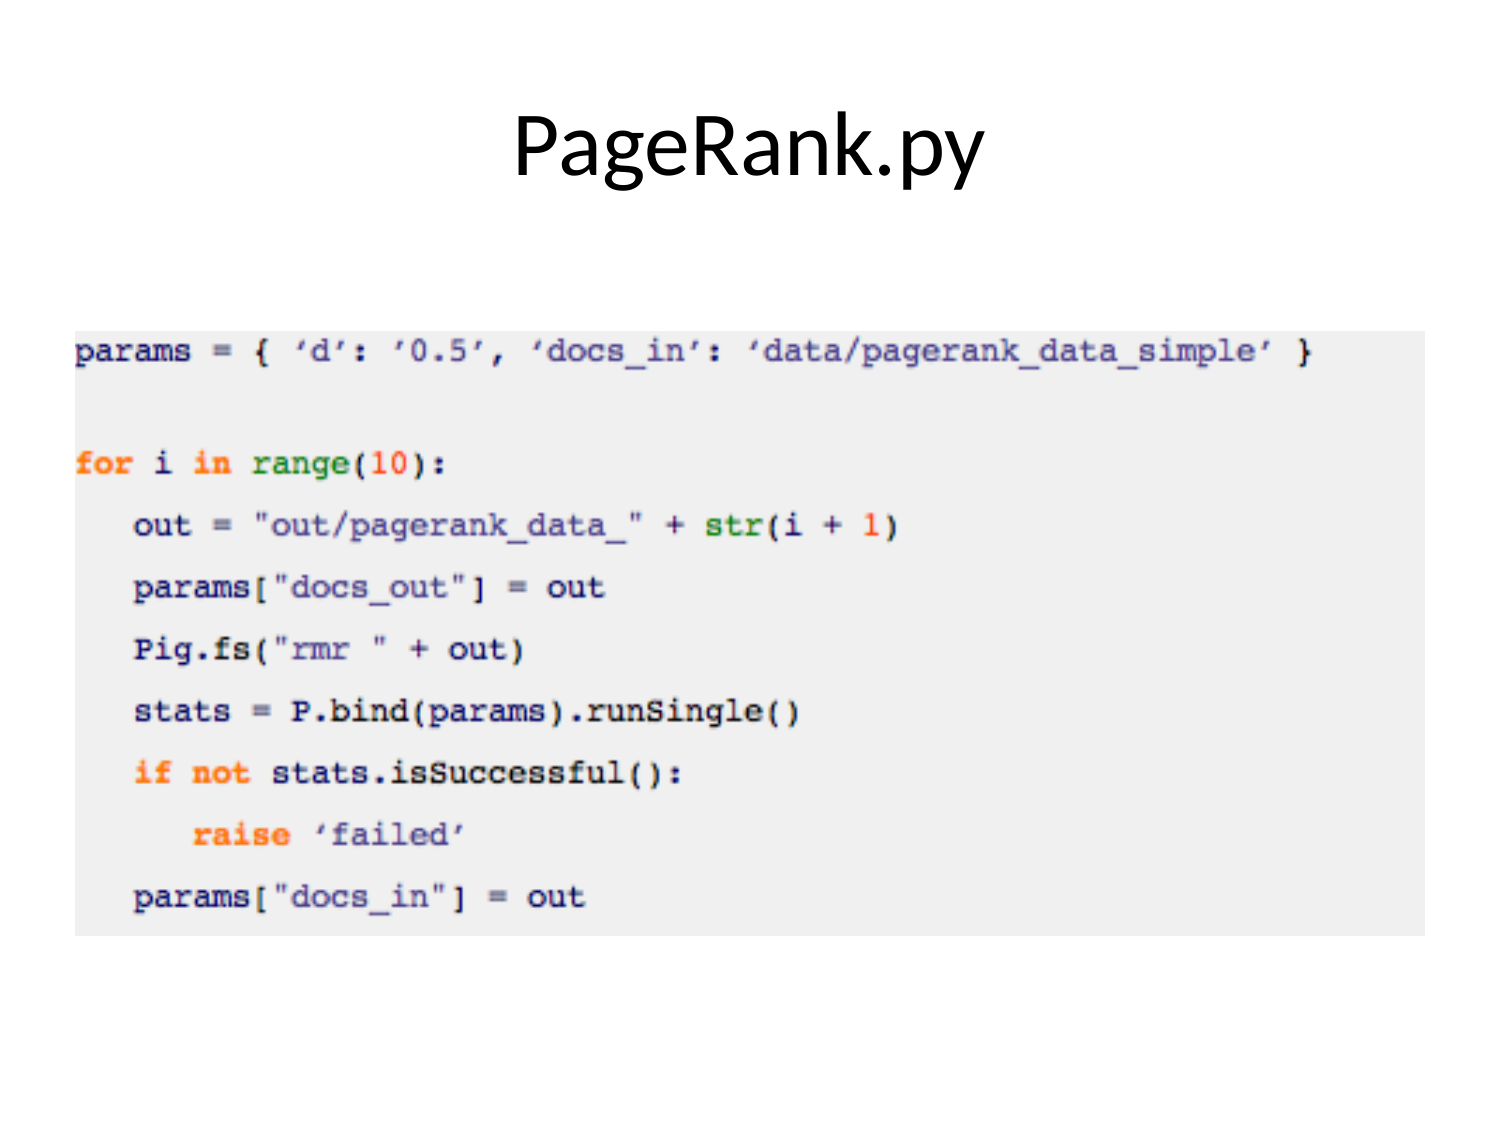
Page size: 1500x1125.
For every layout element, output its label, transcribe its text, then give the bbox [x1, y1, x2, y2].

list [74, 262, 1426, 1006]
title PageRank.py [75, 45, 1425, 233]
